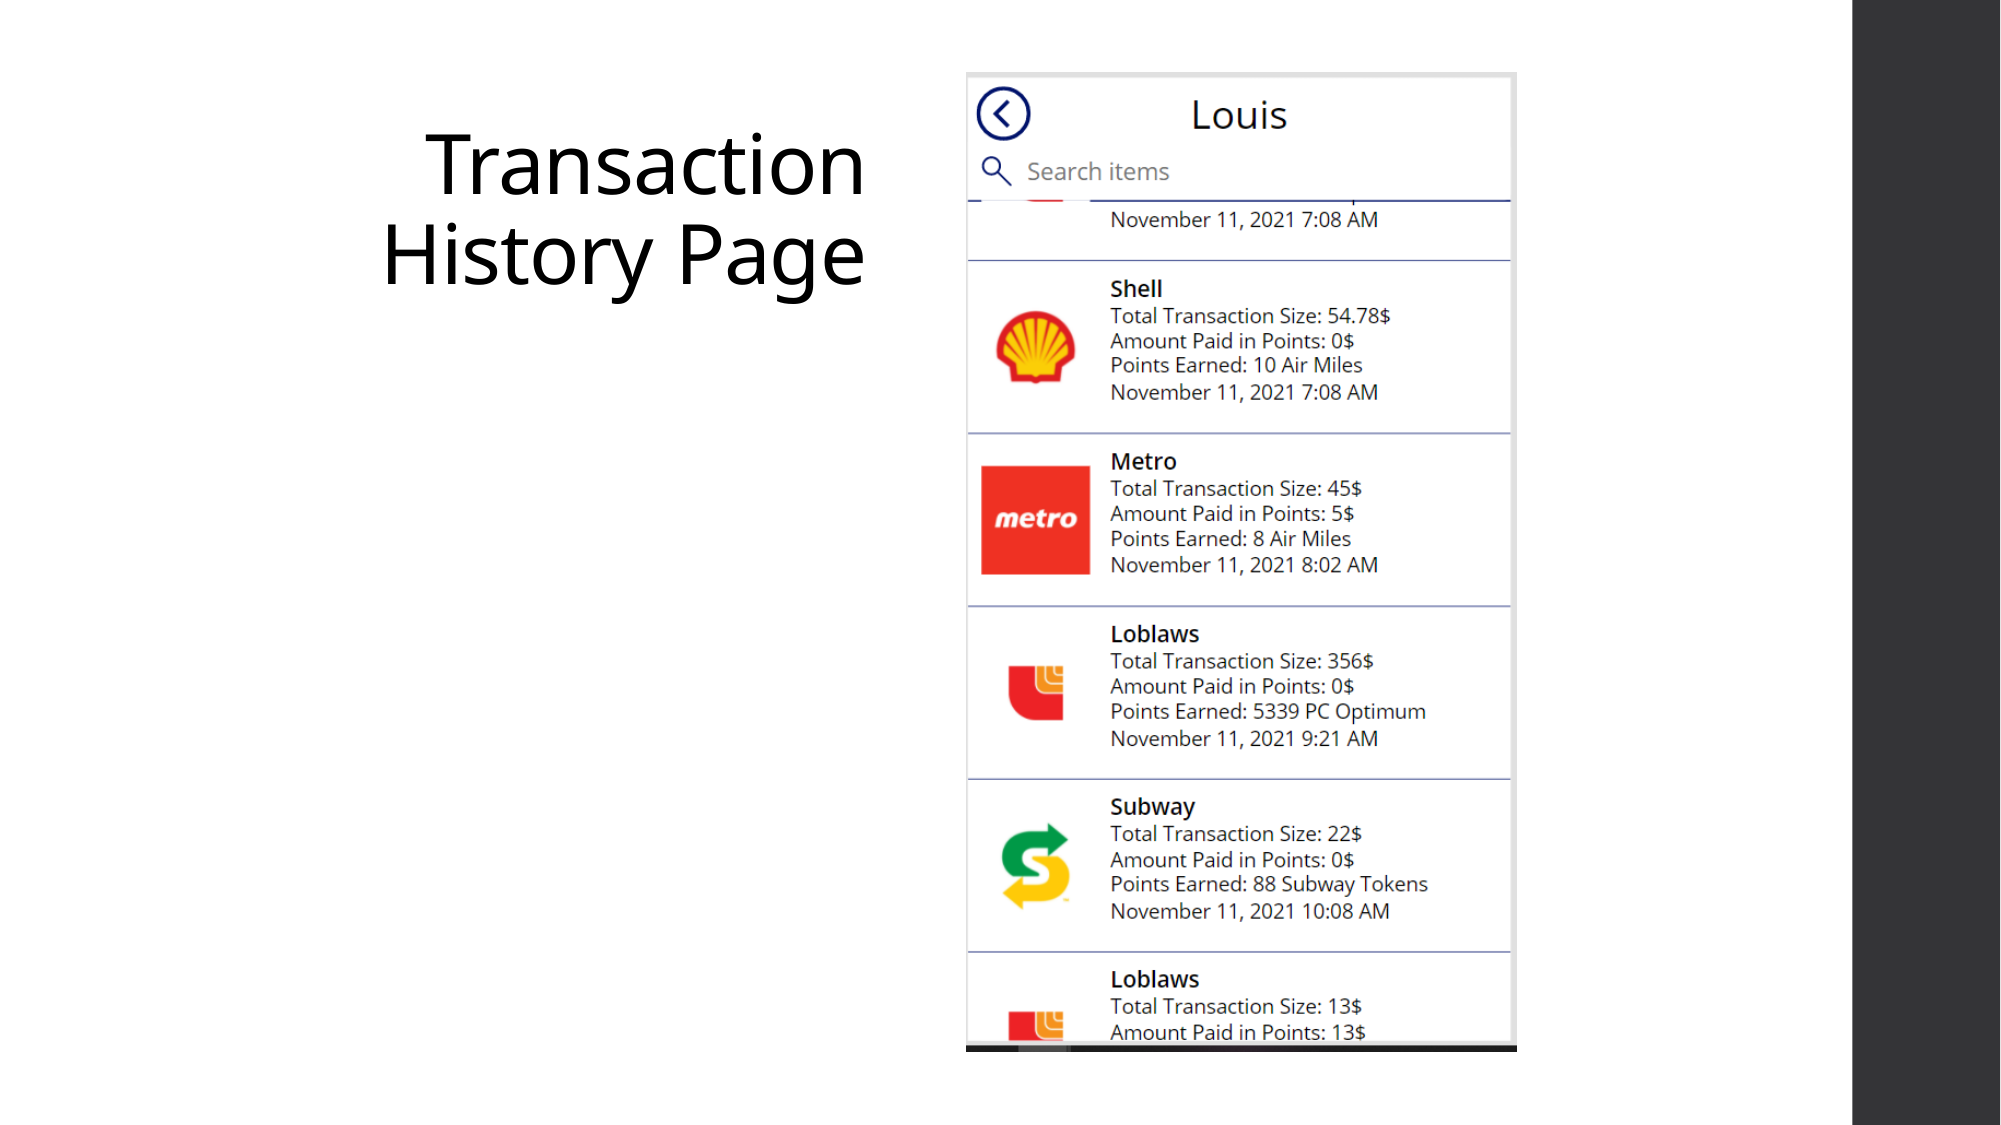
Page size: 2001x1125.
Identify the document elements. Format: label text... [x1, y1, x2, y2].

text_box Transaction History Page [154, 108, 883, 310]
picture [965, 72, 1517, 1053]
